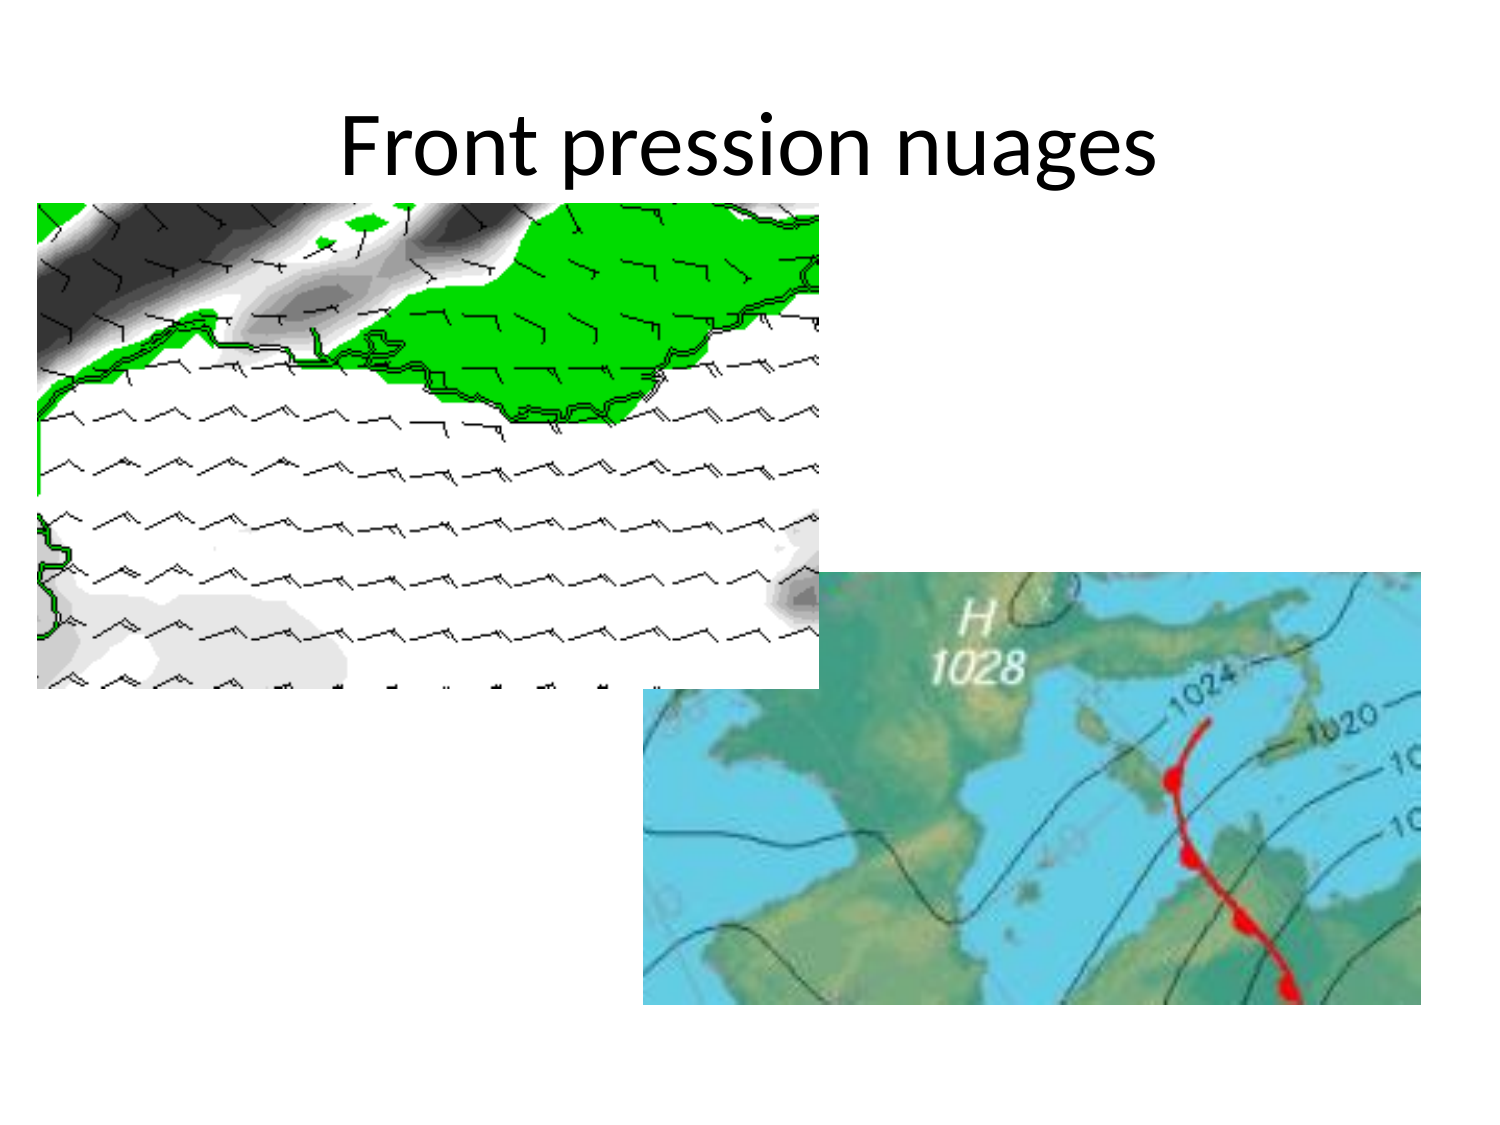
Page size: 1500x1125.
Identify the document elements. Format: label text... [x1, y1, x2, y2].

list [639, 572, 1426, 1006]
picture [36, 203, 819, 689]
title Front pression nuages [75, 45, 1425, 233]
